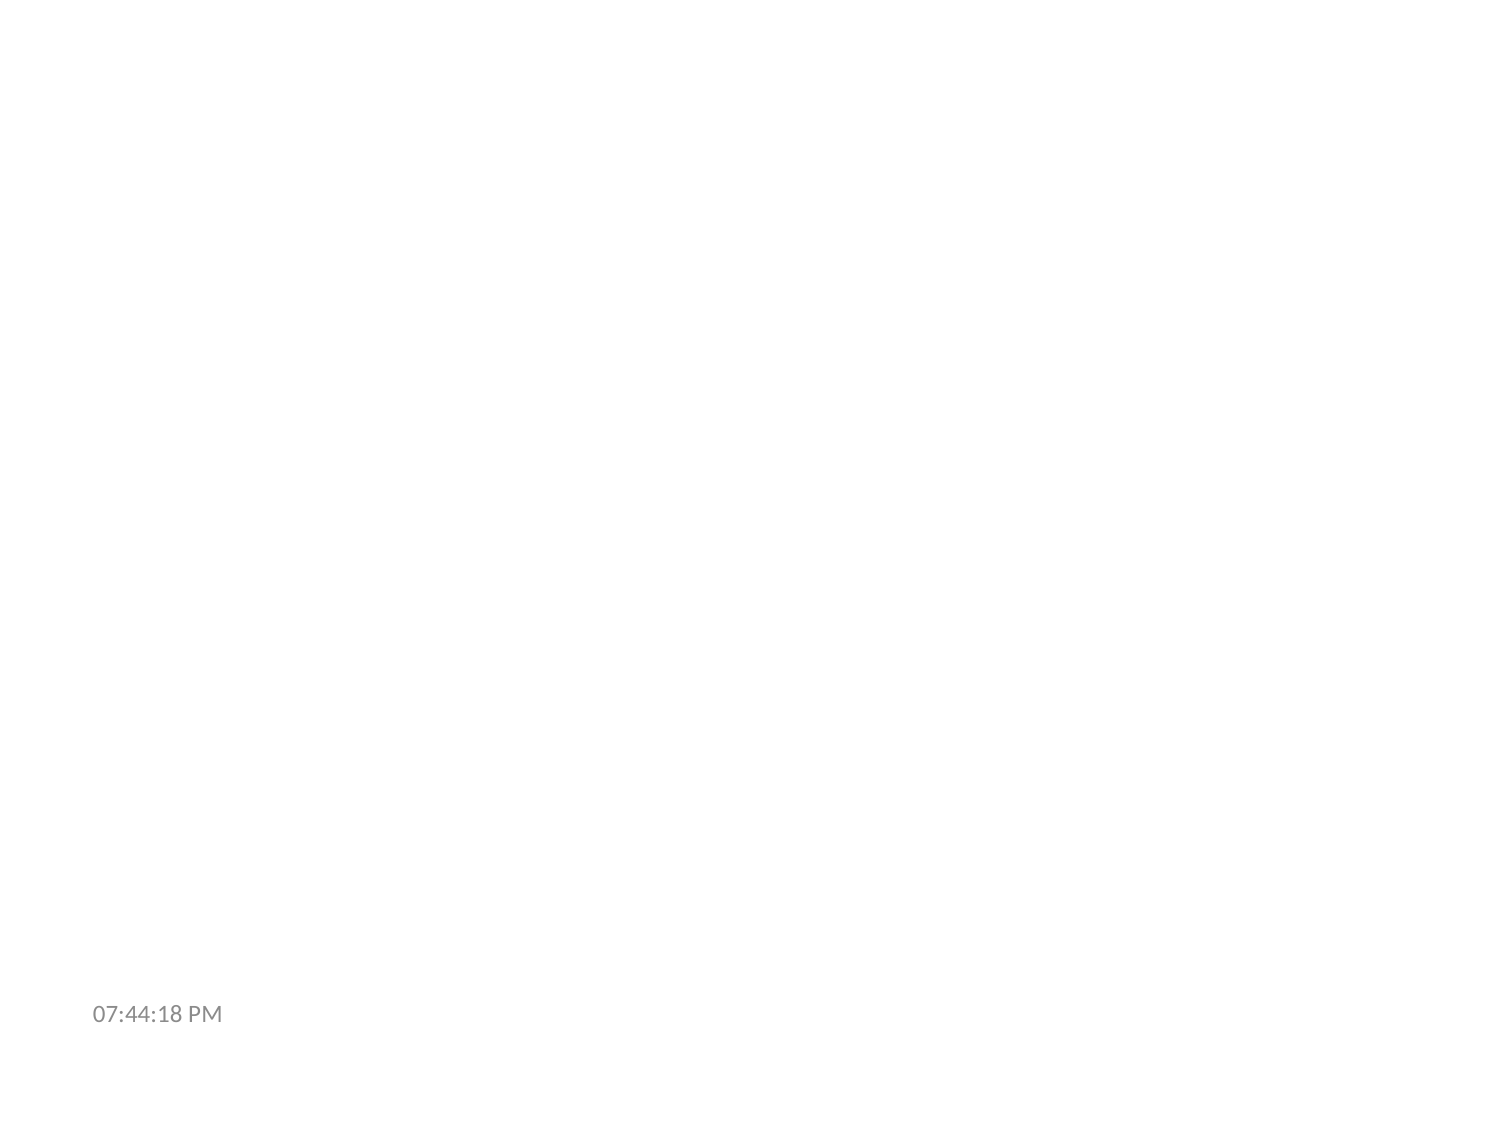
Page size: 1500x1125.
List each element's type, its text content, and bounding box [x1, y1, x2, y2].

text_box 3:35:09 PM [77, 982, 428, 1043]
